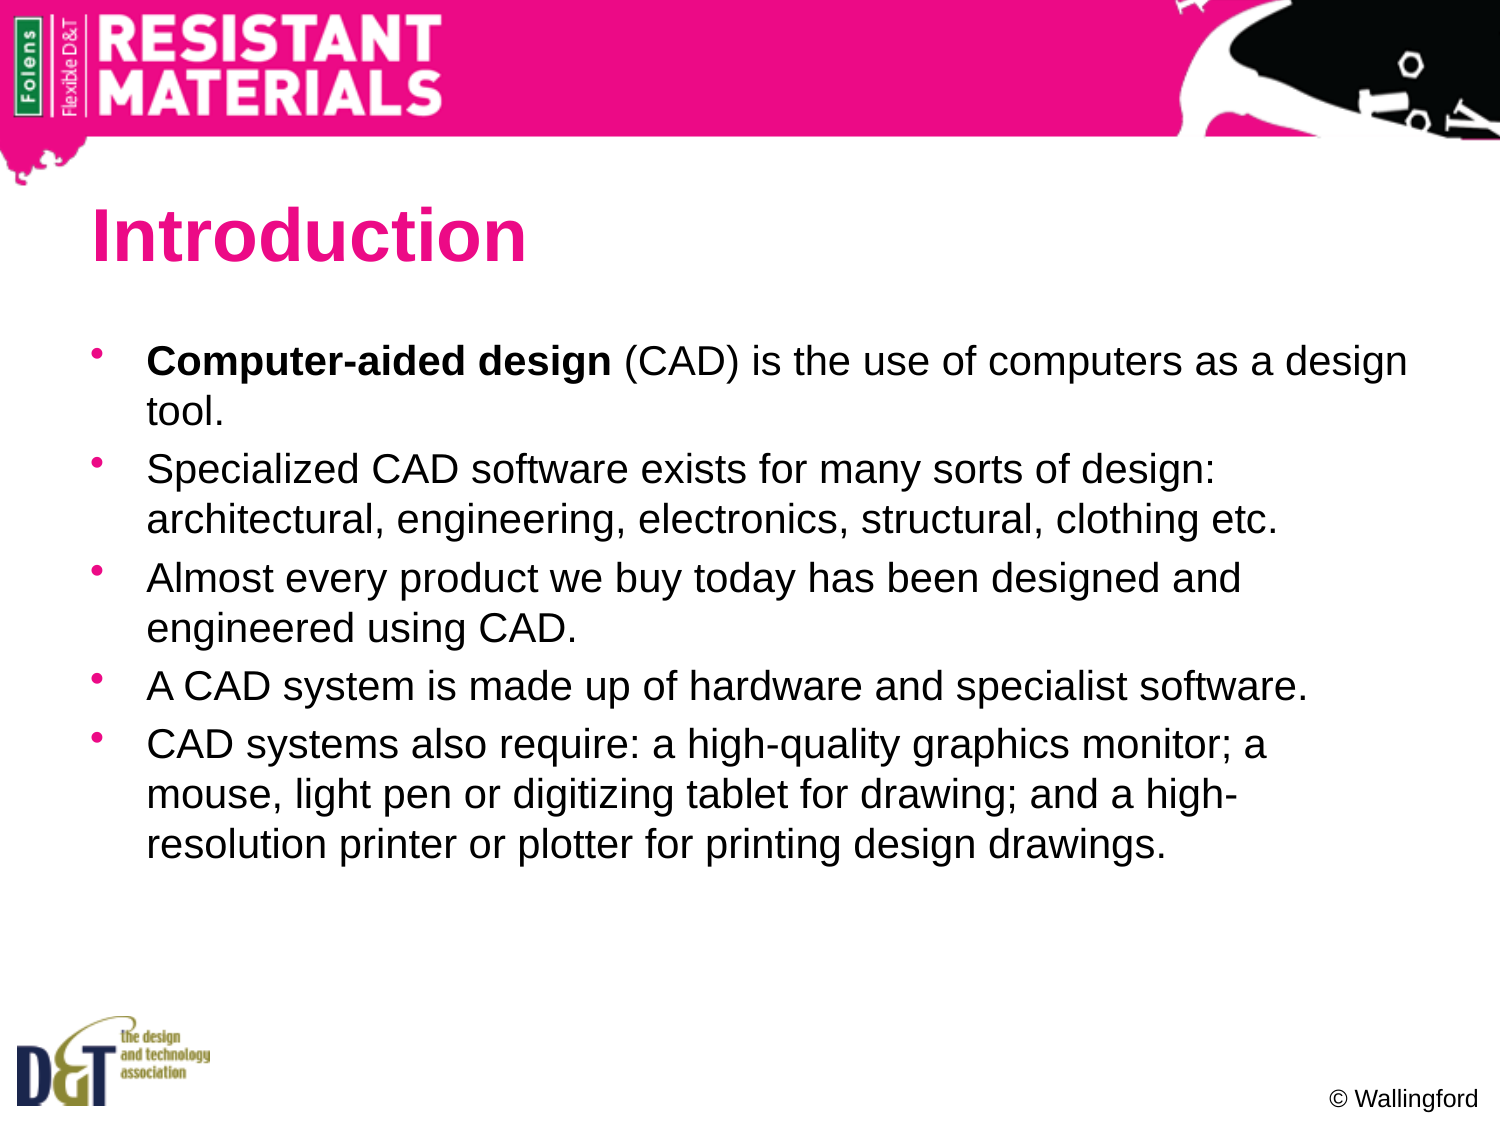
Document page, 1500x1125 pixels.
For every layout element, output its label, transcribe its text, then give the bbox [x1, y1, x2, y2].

text_box © Wallingford [1257, 1074, 1495, 1125]
list Computer-aided design (CAD) is the use of computers as a design tool. Specialized CAD software exists for many sorts of design: architectural, engineering, electronics, structural, clothing etc. Almost every product we buy today has been designed and engineered using CAD. A CAD system is made up of hardware and specialist software. CAD systems also require: a high-quality graphics monitor; a mouse, light pen or digitizing tablet for drawing; and a high-resolution printer or plotter for printing design drawings. [75, 326, 1425, 1005]
title Introduction [76, 160, 1427, 301]
picture [0, 0, 1500, 1125]
